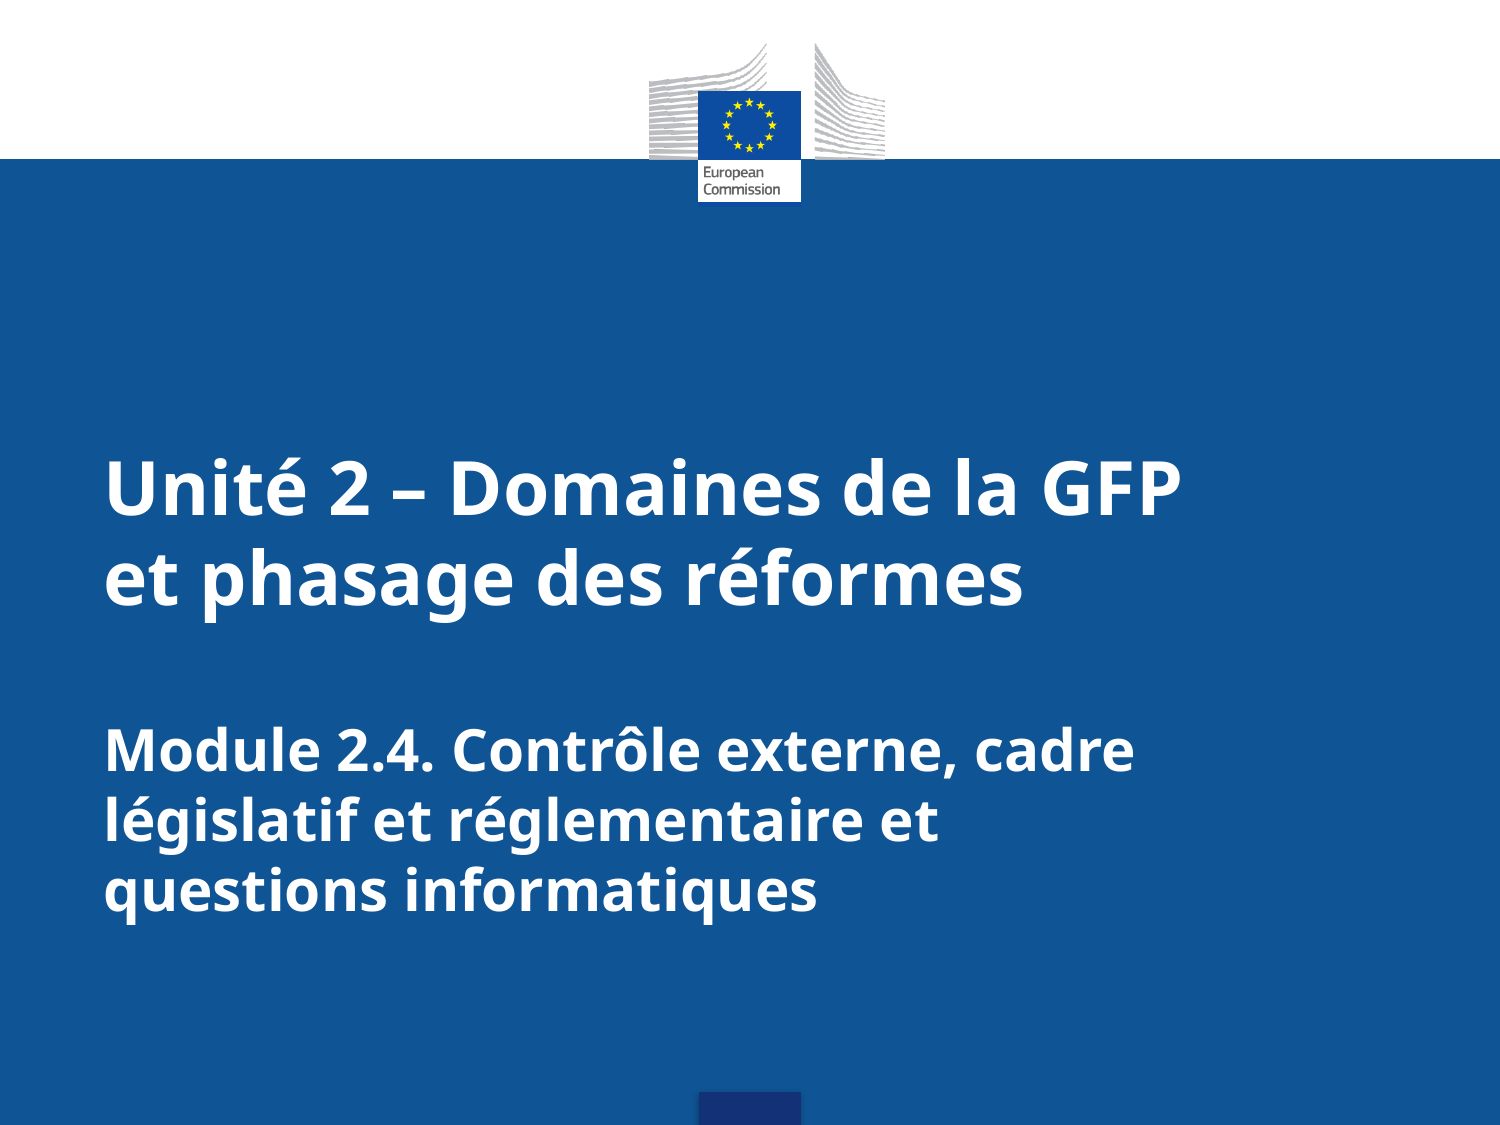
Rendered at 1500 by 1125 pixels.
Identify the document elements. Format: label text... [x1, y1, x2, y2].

subtitle Unité 2 – Domaines de la GFP et phasage des réformes Module 2.4. Contrôle externe, cadre législatif et réglementaire et questions informatiques [88, 432, 1252, 669]
